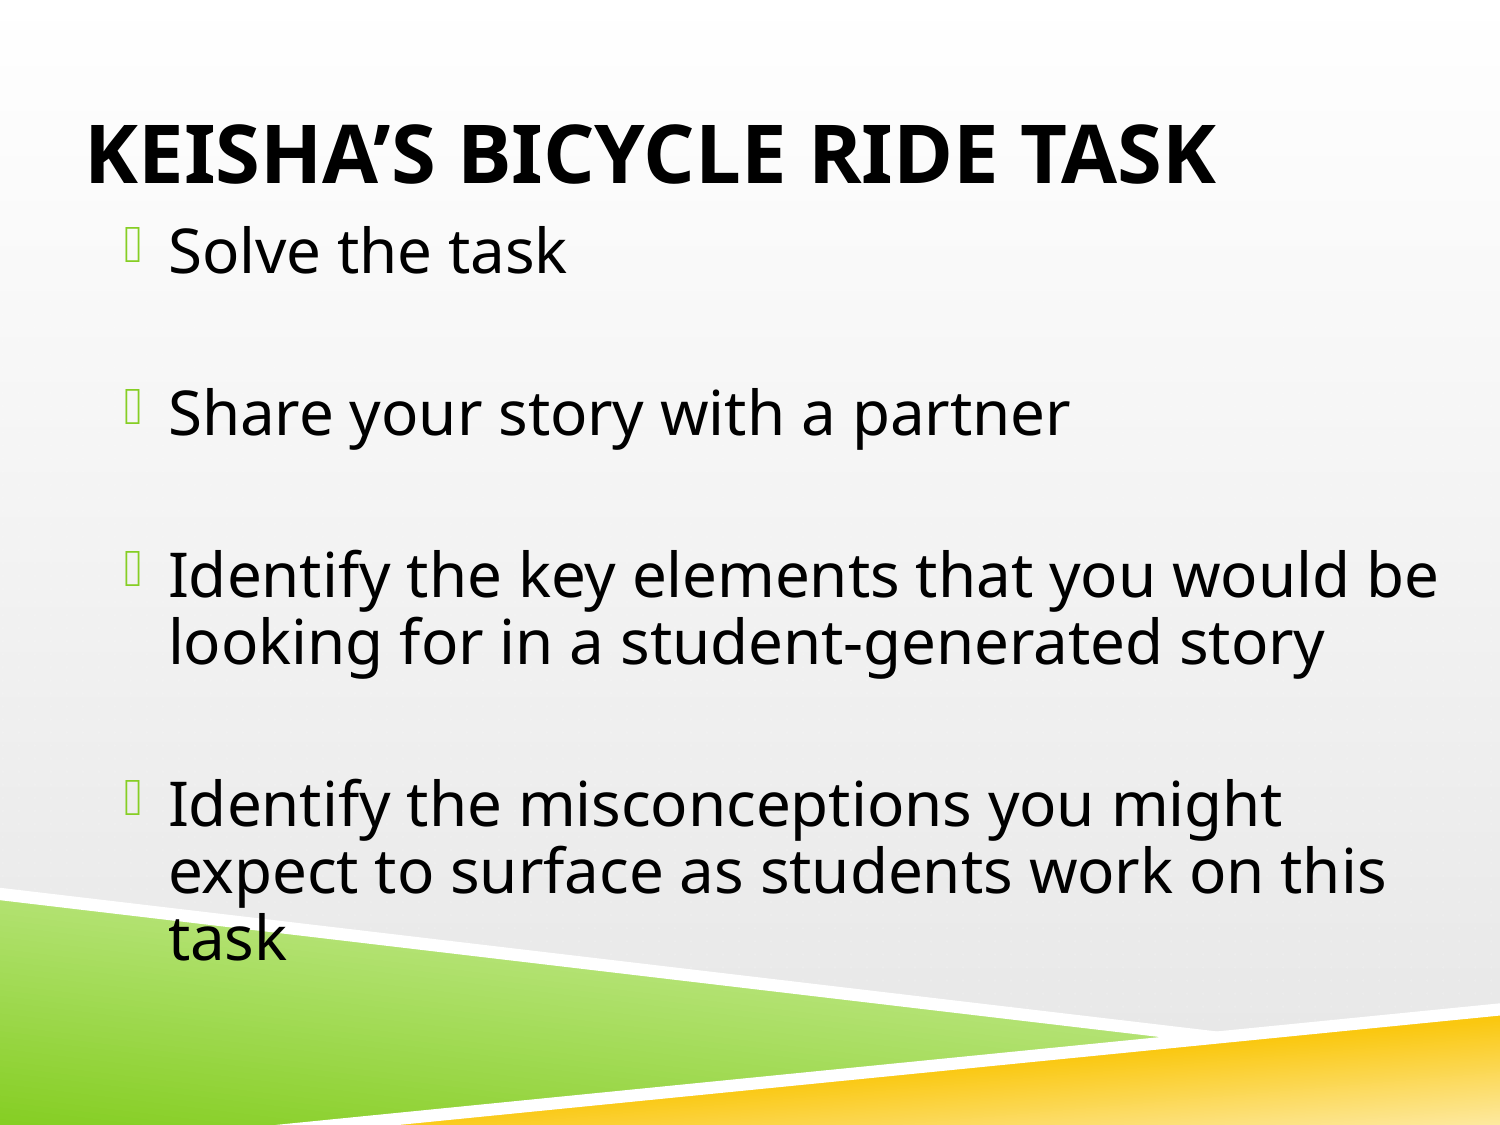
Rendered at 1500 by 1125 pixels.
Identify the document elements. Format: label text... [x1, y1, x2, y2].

list Solve the task Share your story with a partner Identify the key elements that you would be looking for in a student-generated story Identify the misconceptions you might expect to surface as students work on this task [112, 212, 1443, 988]
title Keisha’s Bicycle Ride Task [84, 94, 1496, 208]
